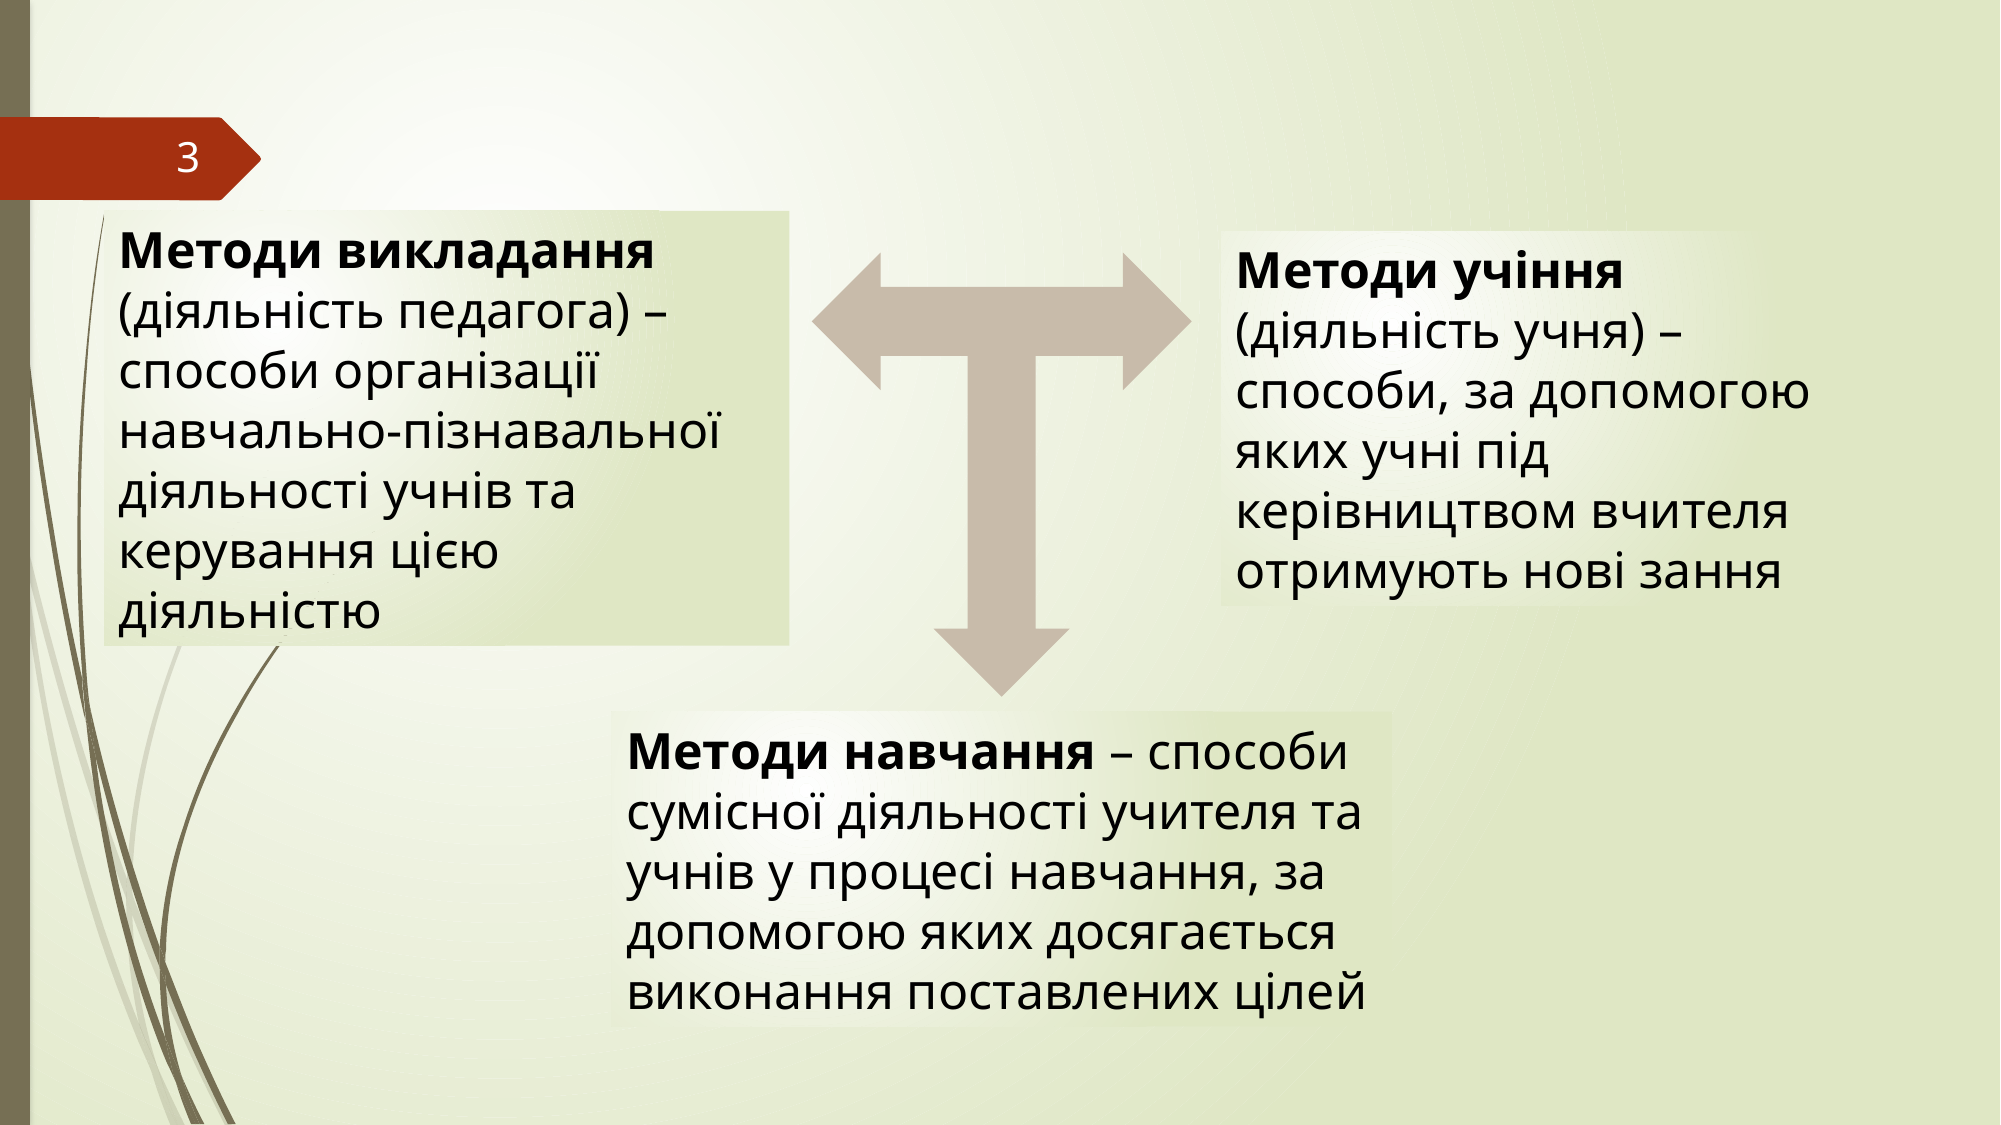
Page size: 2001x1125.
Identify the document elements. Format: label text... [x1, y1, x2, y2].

text_box Методи навчання – способи сумісної діяльності учителя та учнів у процесі навчання, за допомогою яких досягається виконання поставлених цілей [611, 711, 1392, 1027]
text_box Методи викладання (діяльність педагога) – способи організації навчально-пізнавальної діяльності учнів та керування цією діяльністю [104, 210, 790, 646]
text_box [932, 348, 1071, 698]
slide_number 3 [87, 129, 216, 190]
text_box [811, 251, 1193, 391]
text_box Методи учіння (діяльність учня) – способи, за допомогою яких учні під керівництвом вчителя отримують нові зання [1221, 231, 1907, 606]
